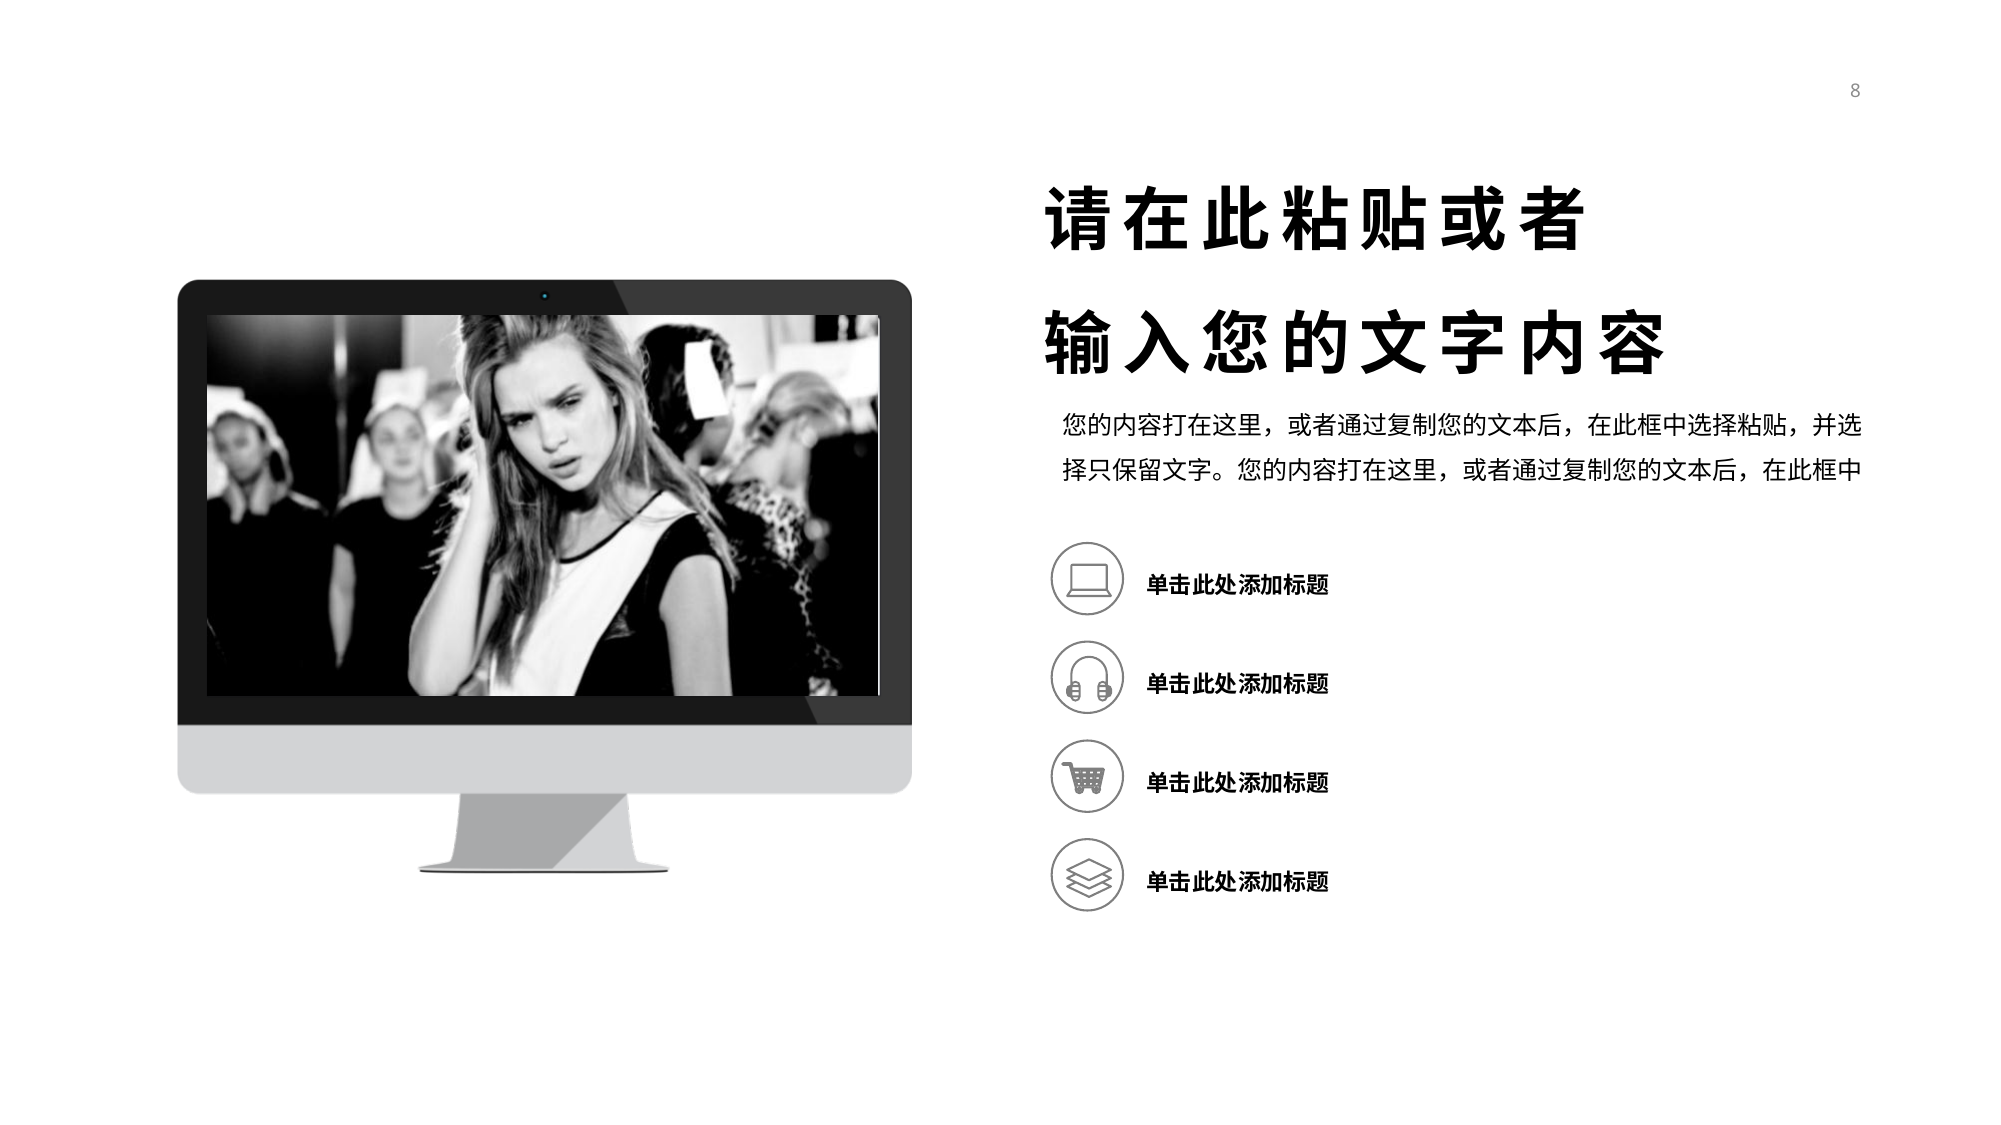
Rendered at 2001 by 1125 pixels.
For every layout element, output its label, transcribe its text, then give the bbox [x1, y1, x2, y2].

text_box 单击此处添加标题 [1142, 563, 1334, 606]
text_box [158, 264, 929, 906]
slide_number 8 [1835, 54, 1875, 129]
text_box 单击此处添加标题 [1142, 760, 1334, 804]
text_box [1051, 740, 1124, 812]
text_box [1051, 839, 1124, 911]
text_box 您的内容打在这里，或者通过复制您的文本后，在此框中选择粘贴，并选择只保留文字。您的内容打在这里，或者通过复制您的文本后，在此框中 [1053, 385, 1880, 493]
text_box 请在此粘贴或者 输入您的文字内容 [1043, 134, 1680, 383]
text_box 单击此处添加标题 [1142, 859, 1334, 902]
picture [207, 315, 878, 696]
text_box [1051, 641, 1124, 713]
text_box [1062, 763, 1104, 794]
text_box 单击此处添加标题 [1142, 662, 1334, 705]
text_box [1051, 542, 1124, 615]
